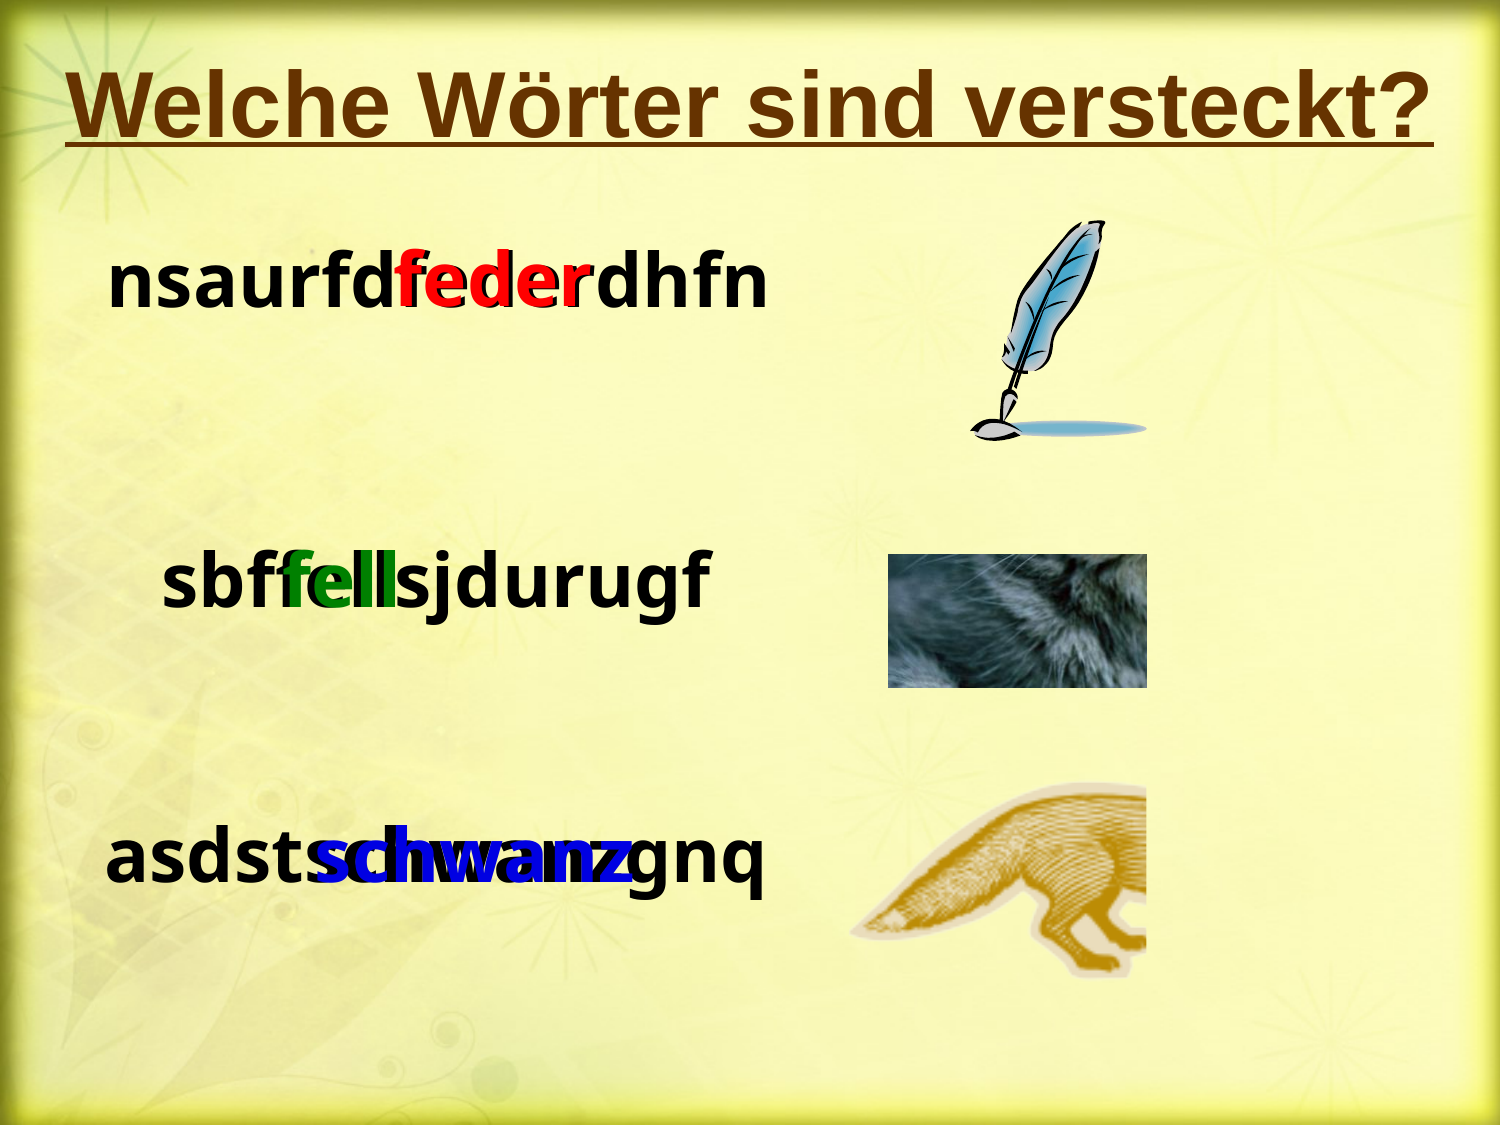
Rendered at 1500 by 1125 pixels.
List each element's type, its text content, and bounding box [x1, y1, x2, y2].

text_box nsaurfdfederdhfn [91, 224, 379, 330]
picture [0, 0, 1500, 1125]
text_box sbffellsjdurugf [417, 524, 727, 630]
text_box asdstschwanzgnq [89, 799, 784, 905]
text_box schwanz [300, 800, 650, 906]
text_box fell [267, 524, 417, 630]
title Welche Wörter sind versteckt? [49, 24, 1500, 176]
text_box nsaurfdfederdhfn [608, 224, 786, 330]
text_box feder [379, 224, 608, 330]
text_box sbffellsjdurugf [146, 524, 267, 630]
